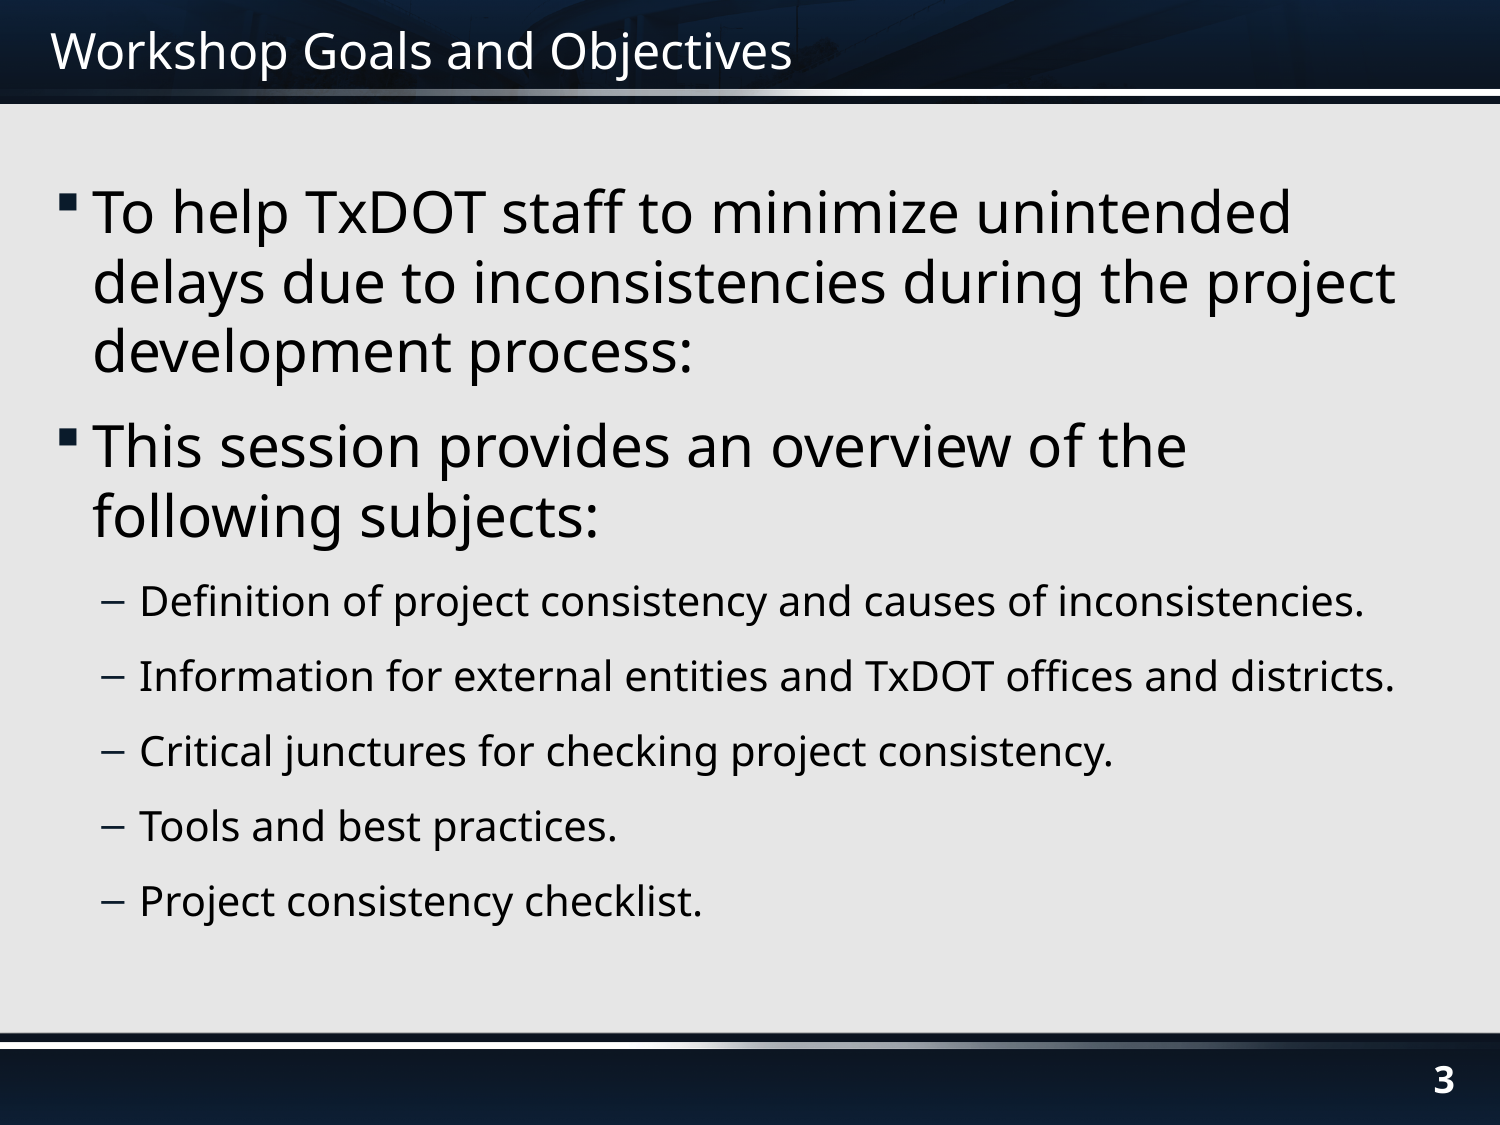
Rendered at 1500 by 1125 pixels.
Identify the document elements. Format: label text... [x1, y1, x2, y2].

picture [0, 0, 1500, 104]
title Workshop Goals and Objectives [50, 12, 1421, 89]
list To help TxDOT staff to minimize unintended delays due to inconsistencies during the project development process: This session provides an overview of the following subjects: Definition of project consistency and causes of inconsistencies. Information for external entities and TxDOT offices and districts. Critical junctures for checking project consistency. Tools and best practices. Project consistency checklist. [54, 174, 1446, 1025]
picture [0, 1032, 1500, 1125]
